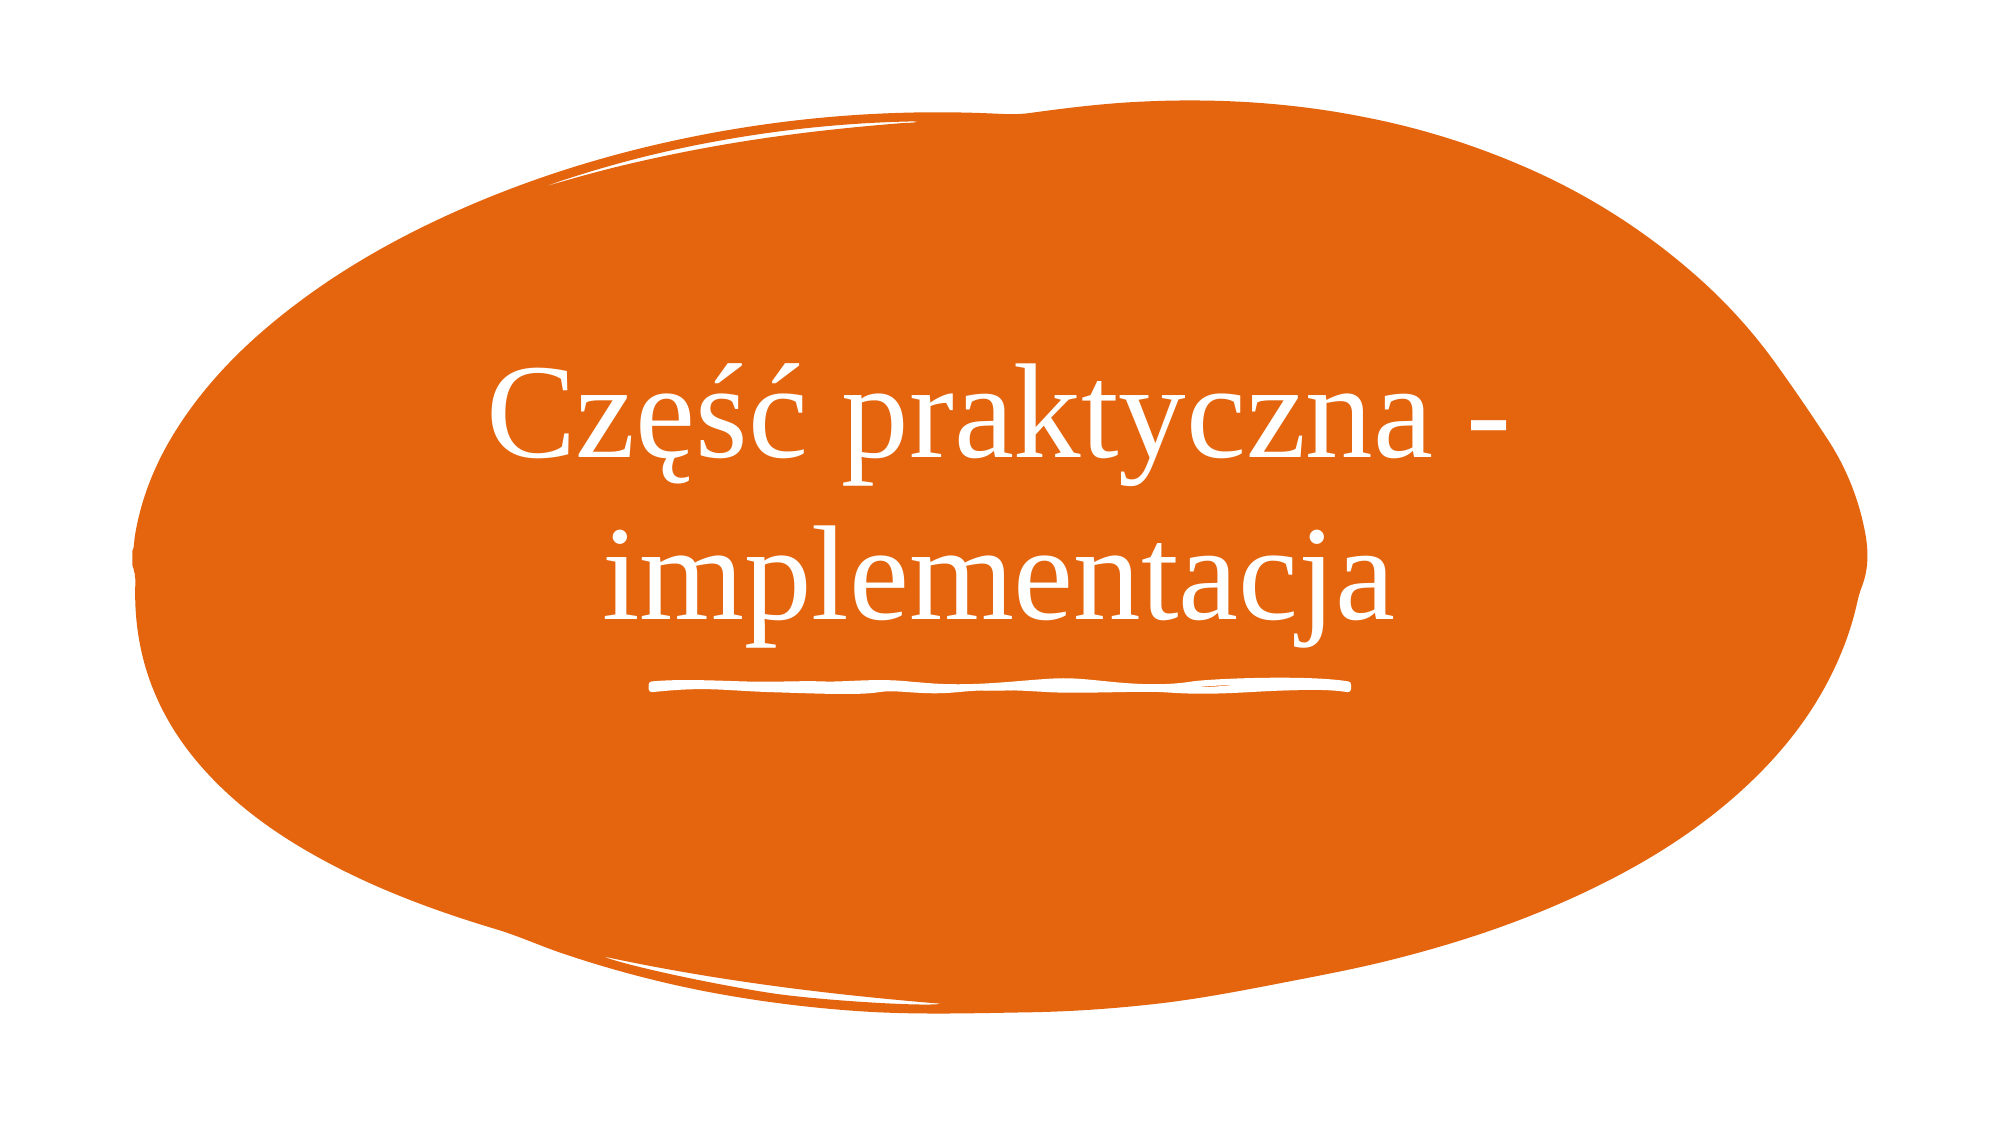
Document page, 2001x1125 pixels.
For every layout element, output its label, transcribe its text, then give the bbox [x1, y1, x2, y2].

title Część praktyczna - implementacja [338, 313, 1661, 654]
